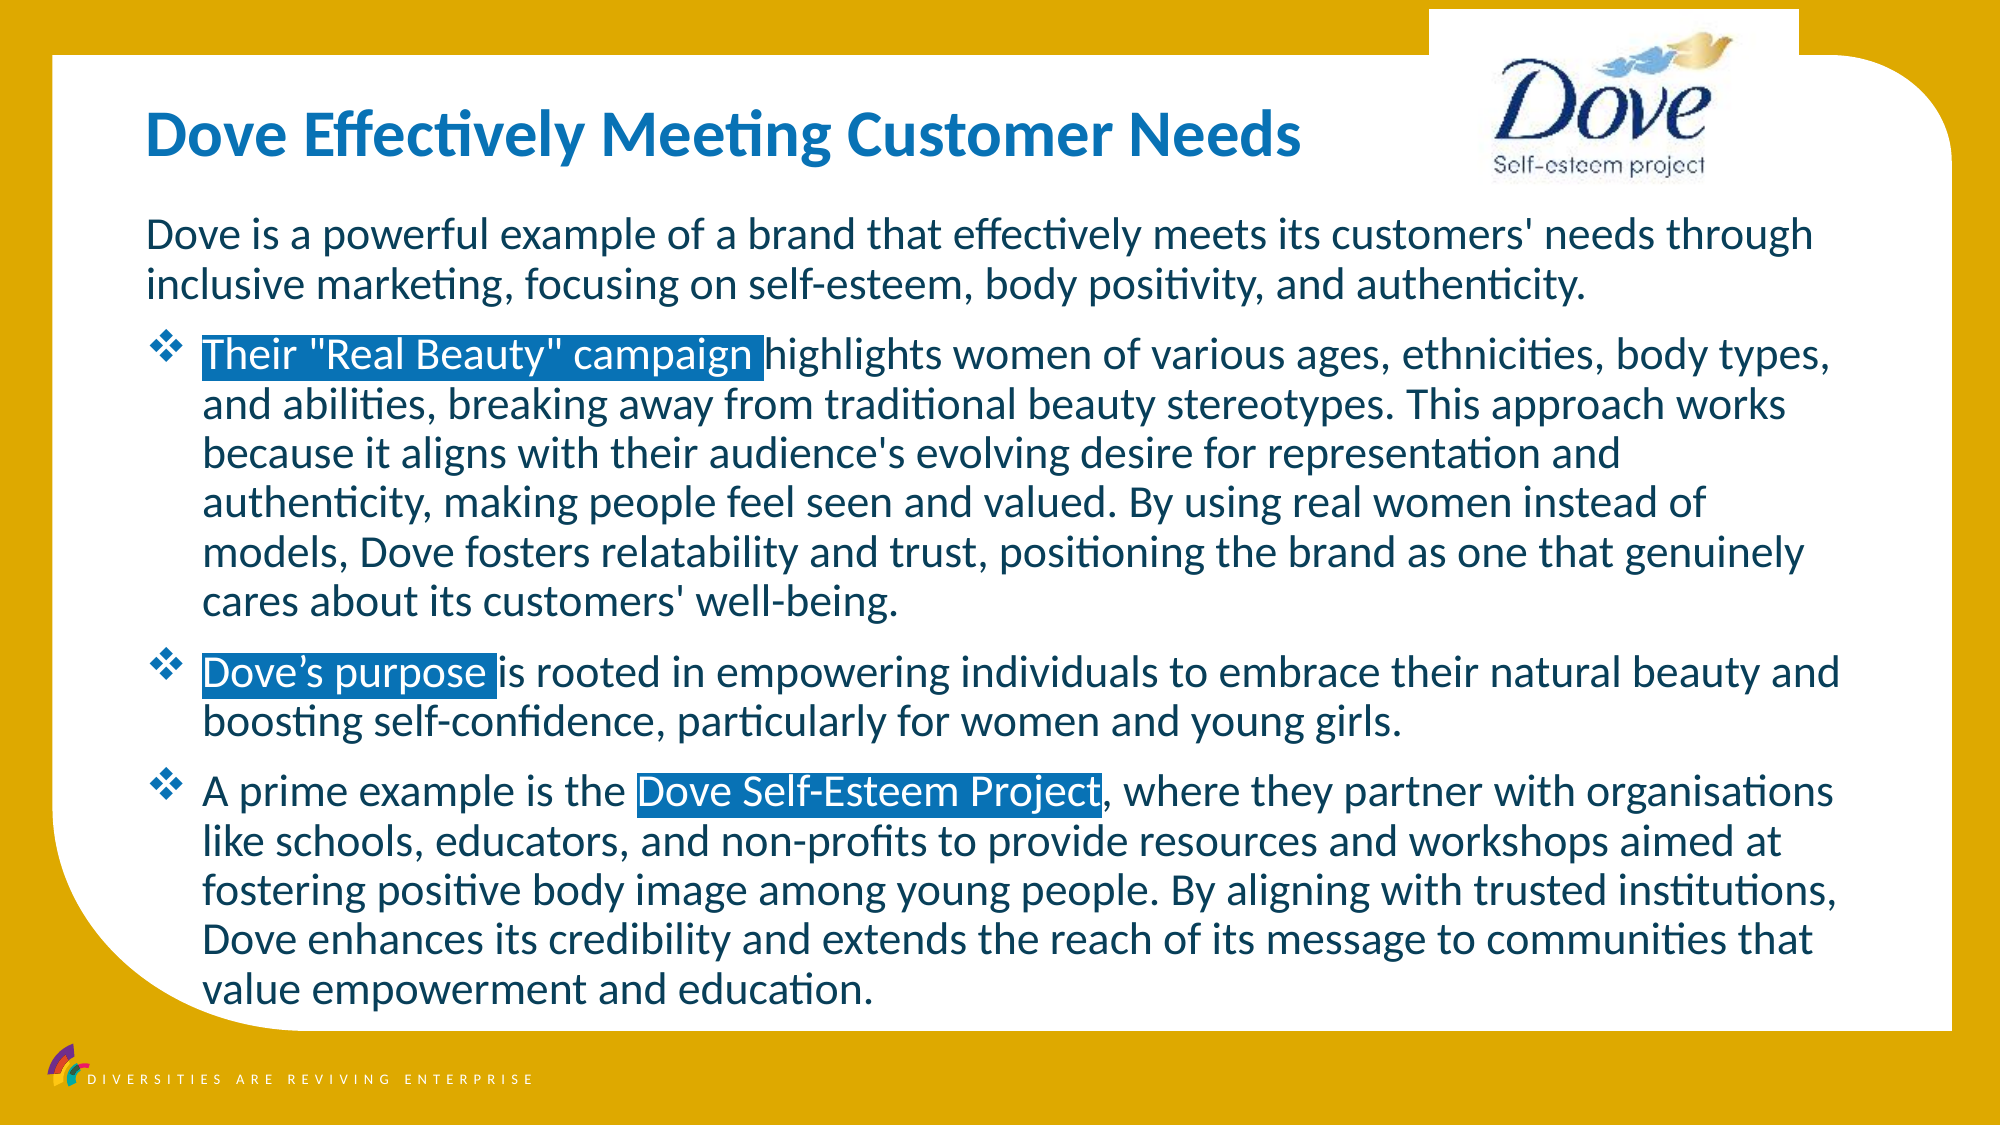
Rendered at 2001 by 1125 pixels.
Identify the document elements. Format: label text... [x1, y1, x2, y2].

picture [1429, 9, 1799, 204]
list Dove Effectively Meeting Customer Needs [130, 91, 1869, 224]
list Dove is a powerful example of a brand that effectively meets its customers' needs through inclusive marketing, focusing on self-esteem, body positivity, and authenticity. Their "Real Beauty" campaign highlights women of various ages, ethnicities, body types, and abilities, breaking away from traditional beauty stereotypes. This approach works because it aligns with their audience's evolving desire for representation and authenticity, making people feel seen and valued. By using real women instead of models, Dove fosters relatability and trust, positioning the brand as one that genuinely cares about its customers' well-being. Dove’s purpose is rooted in empowering individuals to embrace their natural beauty and boosting self-confidence, particularly for women and young girls. A prime example is the Dove Self-Esteem Project, where they partner with organisations like schools, educators, and non-profits to provide resources and workshops aimed at fostering positive body image among young people. By aligning with trusted institutions, Dove enhances its credibility and extends the reach of its message to communities that value empowerment and education. [130, 224, 1869, 835]
